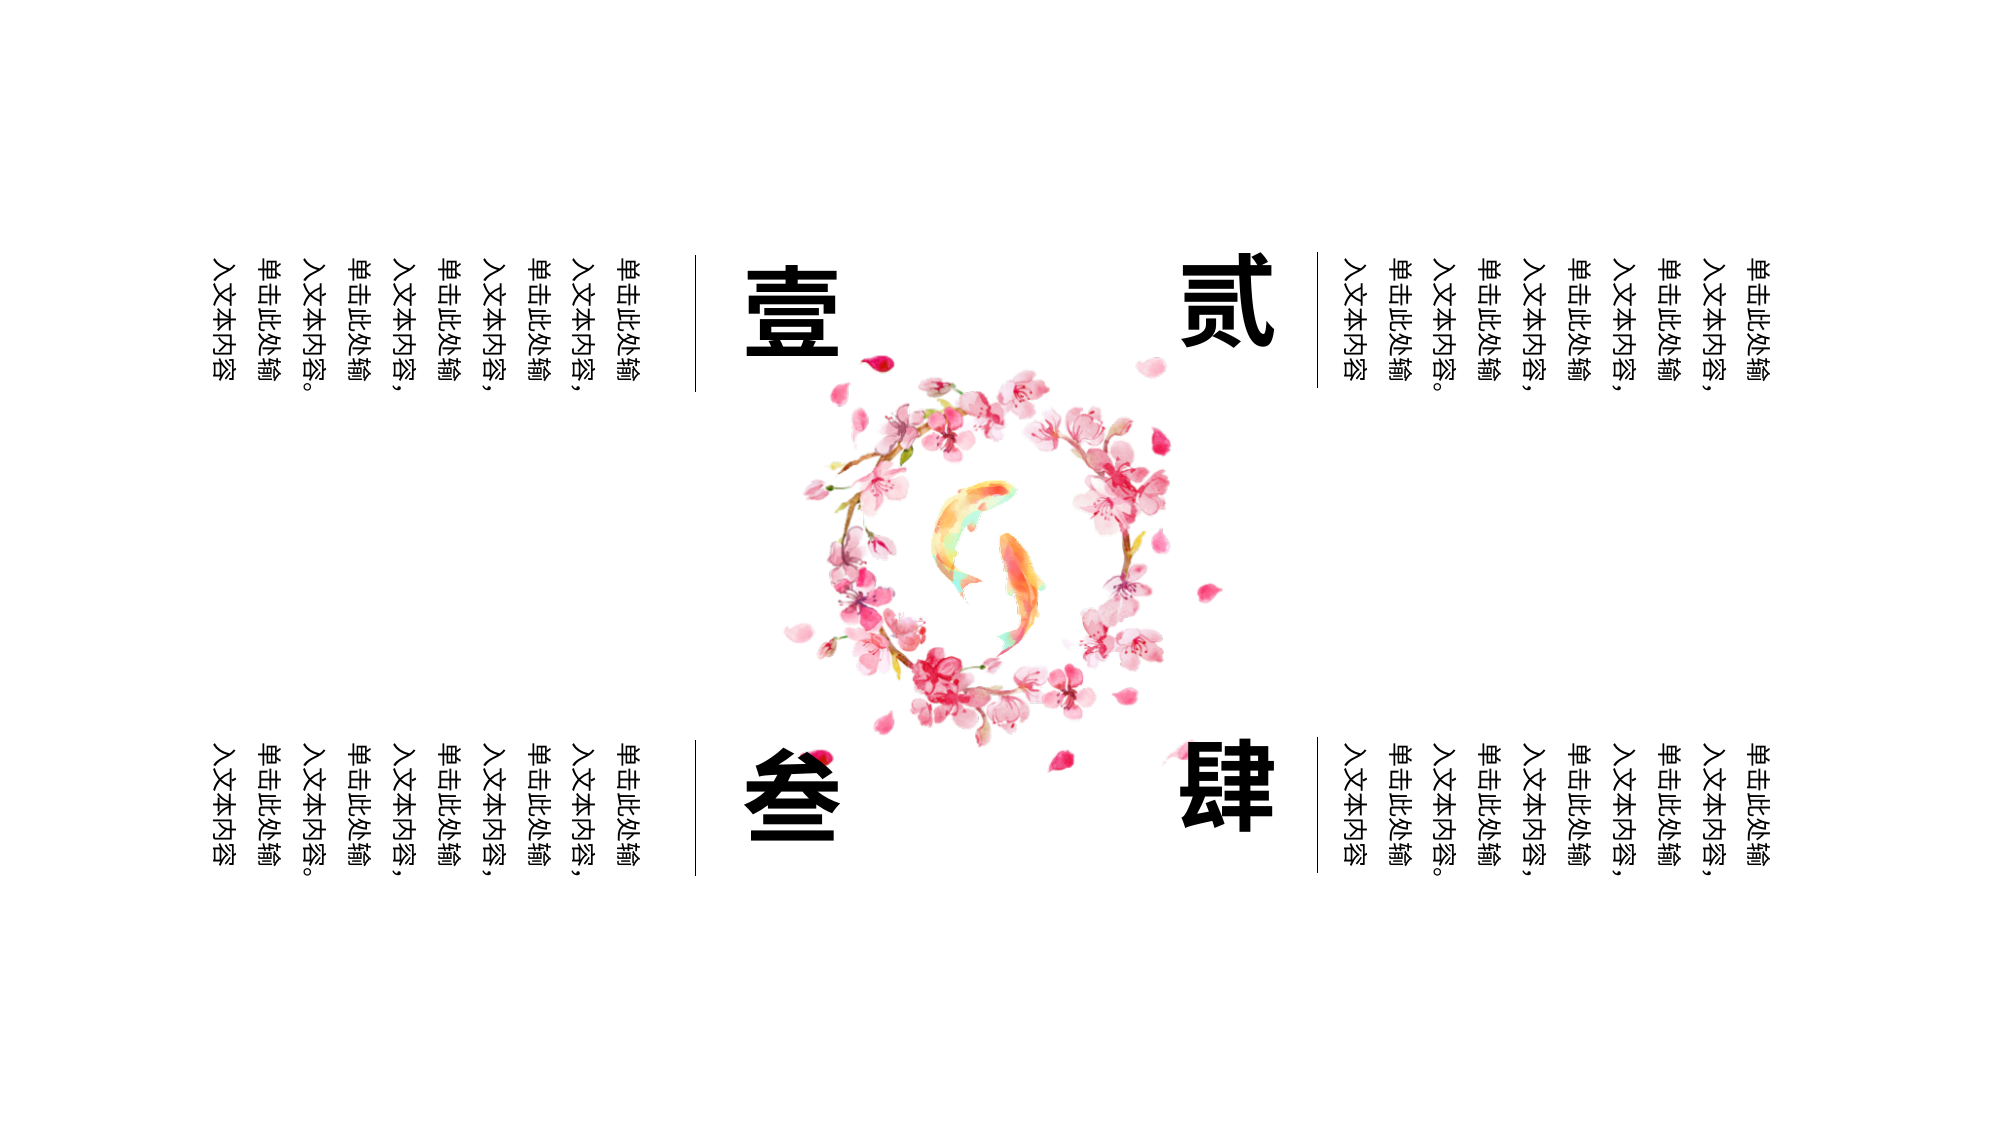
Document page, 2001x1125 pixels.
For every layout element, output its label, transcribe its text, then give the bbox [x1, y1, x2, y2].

picture [759, 325, 1232, 798]
text_box 单击此处输入文本内容，单击此处输入文本内容，单击此处输入文本内容，单击此处输入文本内容。单击此处输入文本内容 [227, 242, 667, 410]
text_box 单击此处输入文本内容，单击此处输入文本内容，单击此处输入文本内容，单击此处输入文本内容。单击此处输入文本内容 [1358, 727, 1798, 894]
text_box 单击此处输入文本内容，单击此处输入文本内容，单击此处输入文本内容，单击此处输入文本内容。单击此处输入文本内容 [227, 727, 667, 894]
text_box 壹 [727, 242, 865, 378]
text_box 贰 [1162, 231, 1300, 366]
text_box 单击此处输入文本内容，单击此处输入文本内容，单击此处输入文本内容，单击此处输入文本内容。单击此处输入文本内容 [1358, 242, 1798, 410]
text_box 肆 [1162, 715, 1300, 851]
text_box 叁 [727, 727, 865, 863]
